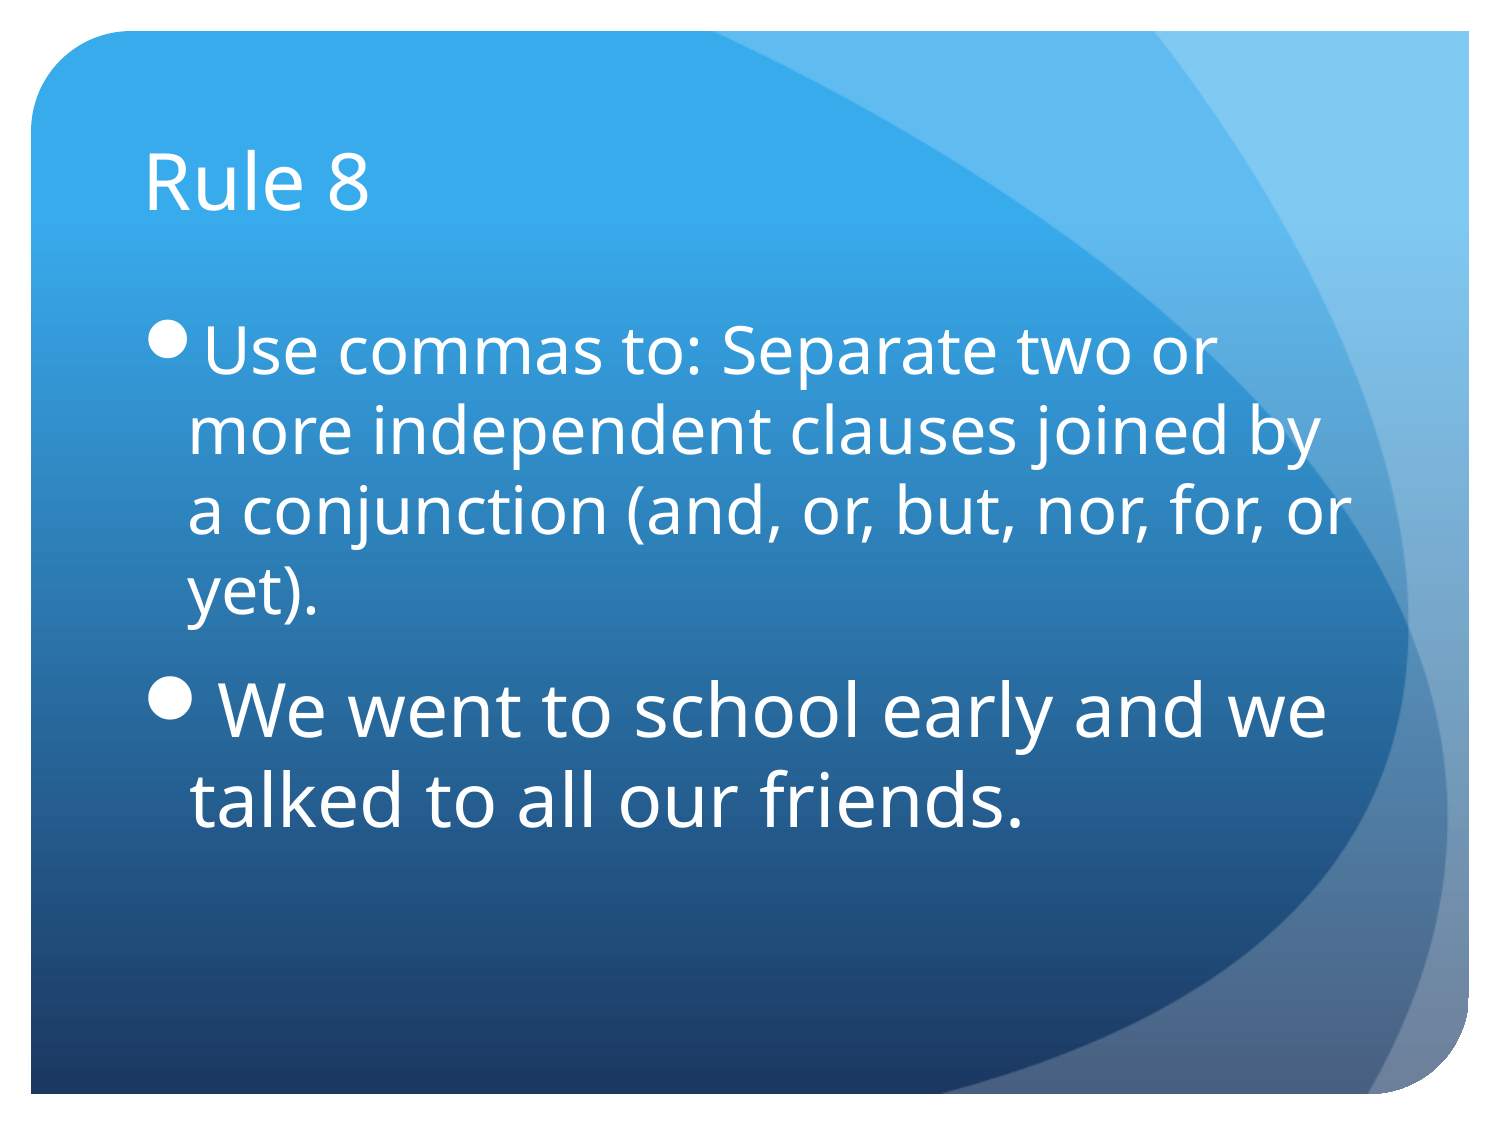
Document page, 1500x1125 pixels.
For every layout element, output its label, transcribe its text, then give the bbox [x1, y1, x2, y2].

picture [24, 30, 1473, 1094]
list We went to school early and we talked to all our friends. [127, 654, 1373, 993]
title Rule 8 [127, 62, 1372, 234]
list Use commas to: Separate two or more independent clauses joined by a conjunction (and, or, but, nor, for, or yet). [127, 299, 1373, 638]
